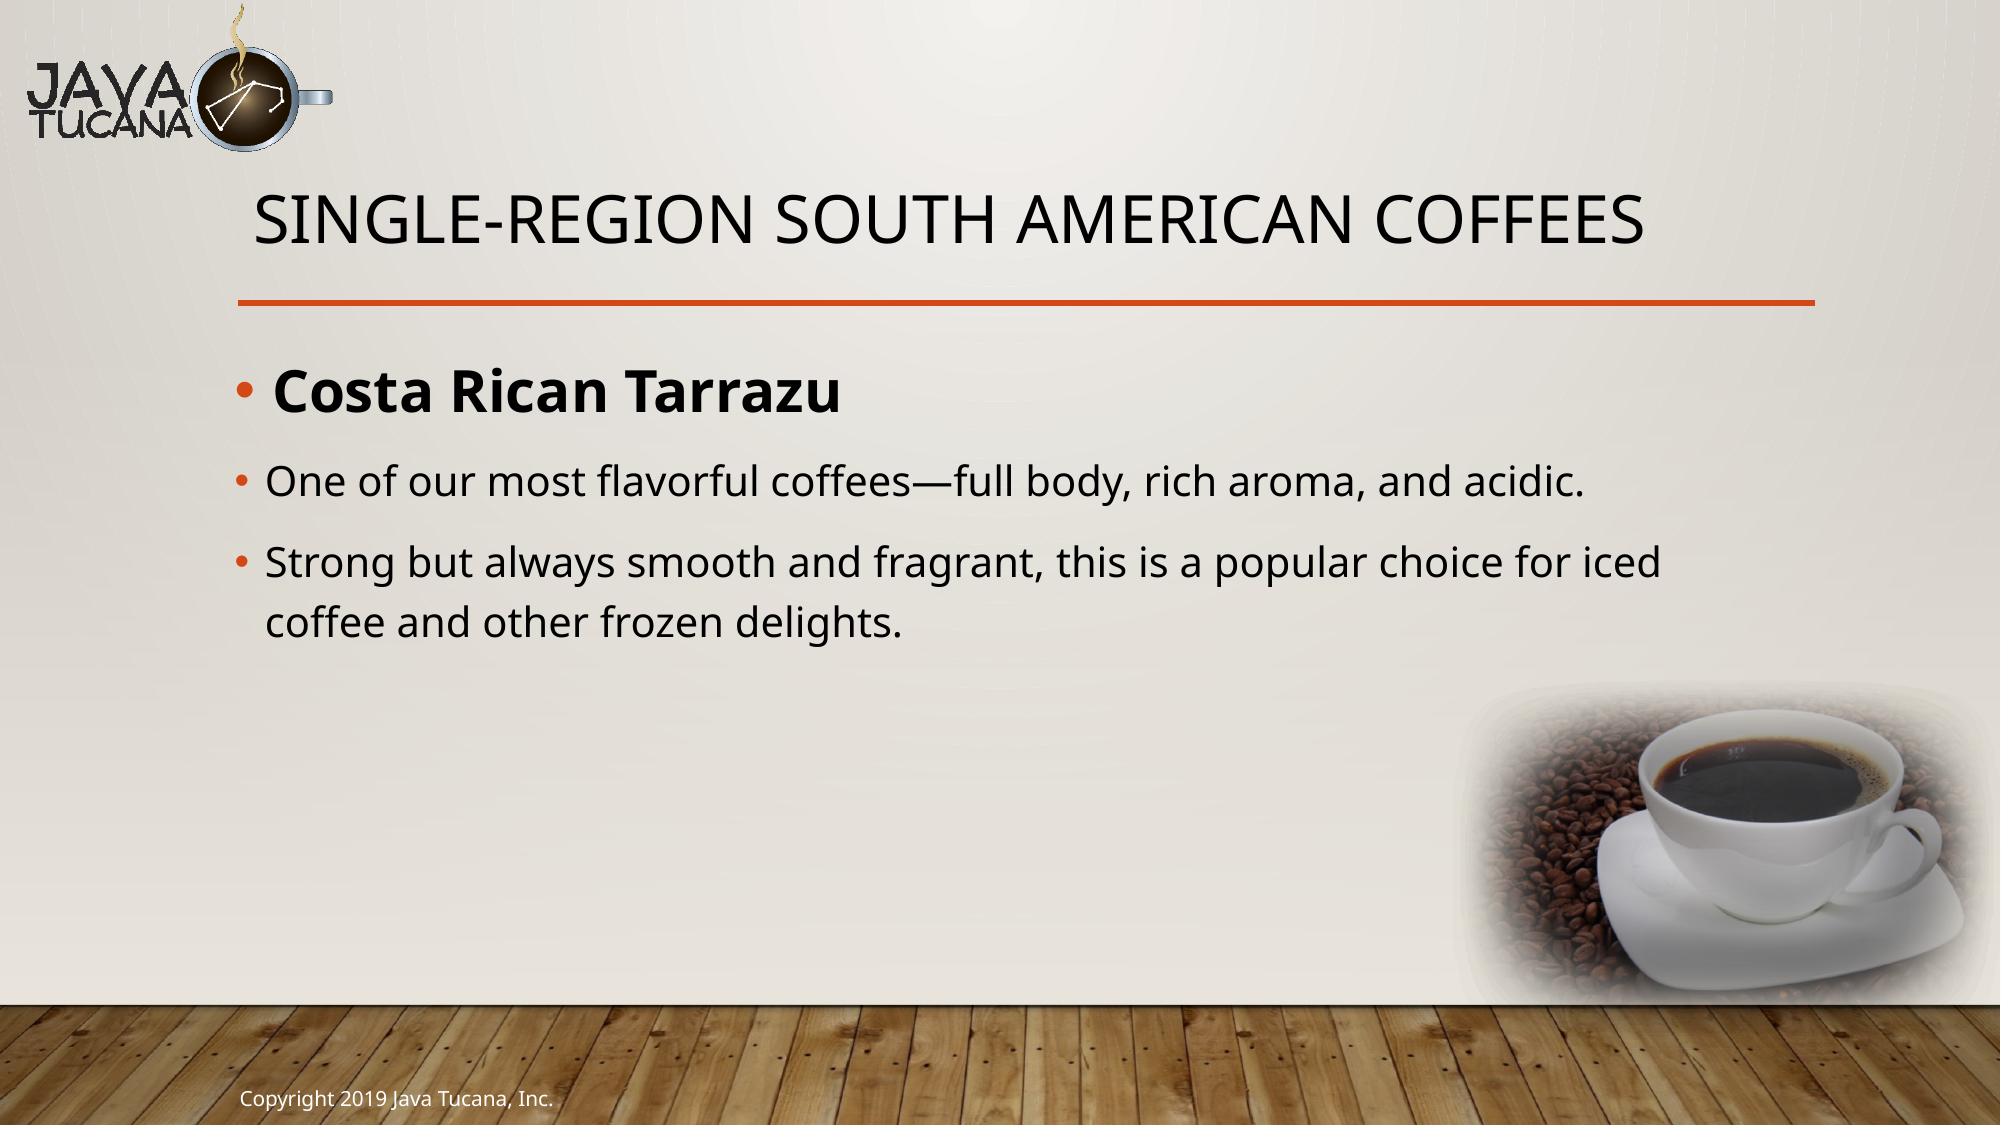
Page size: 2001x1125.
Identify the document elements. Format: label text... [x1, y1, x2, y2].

list Costa Rican Tarrazu One of our most flavorful coffees—full body, rich aroma, and acidic. Strong but always smooth and fragrant, this is a popular choice for iced coffee and other frozen delights. [219, 332, 1791, 993]
picture [13, 0, 341, 159]
picture [0, 1005, 2000, 1125]
picture [1791, 767, 1906, 953]
footer Copyright 2019 Java Tucana, Inc. [224, 1074, 1199, 1125]
title Single-region South American coffees [238, 178, 1814, 305]
